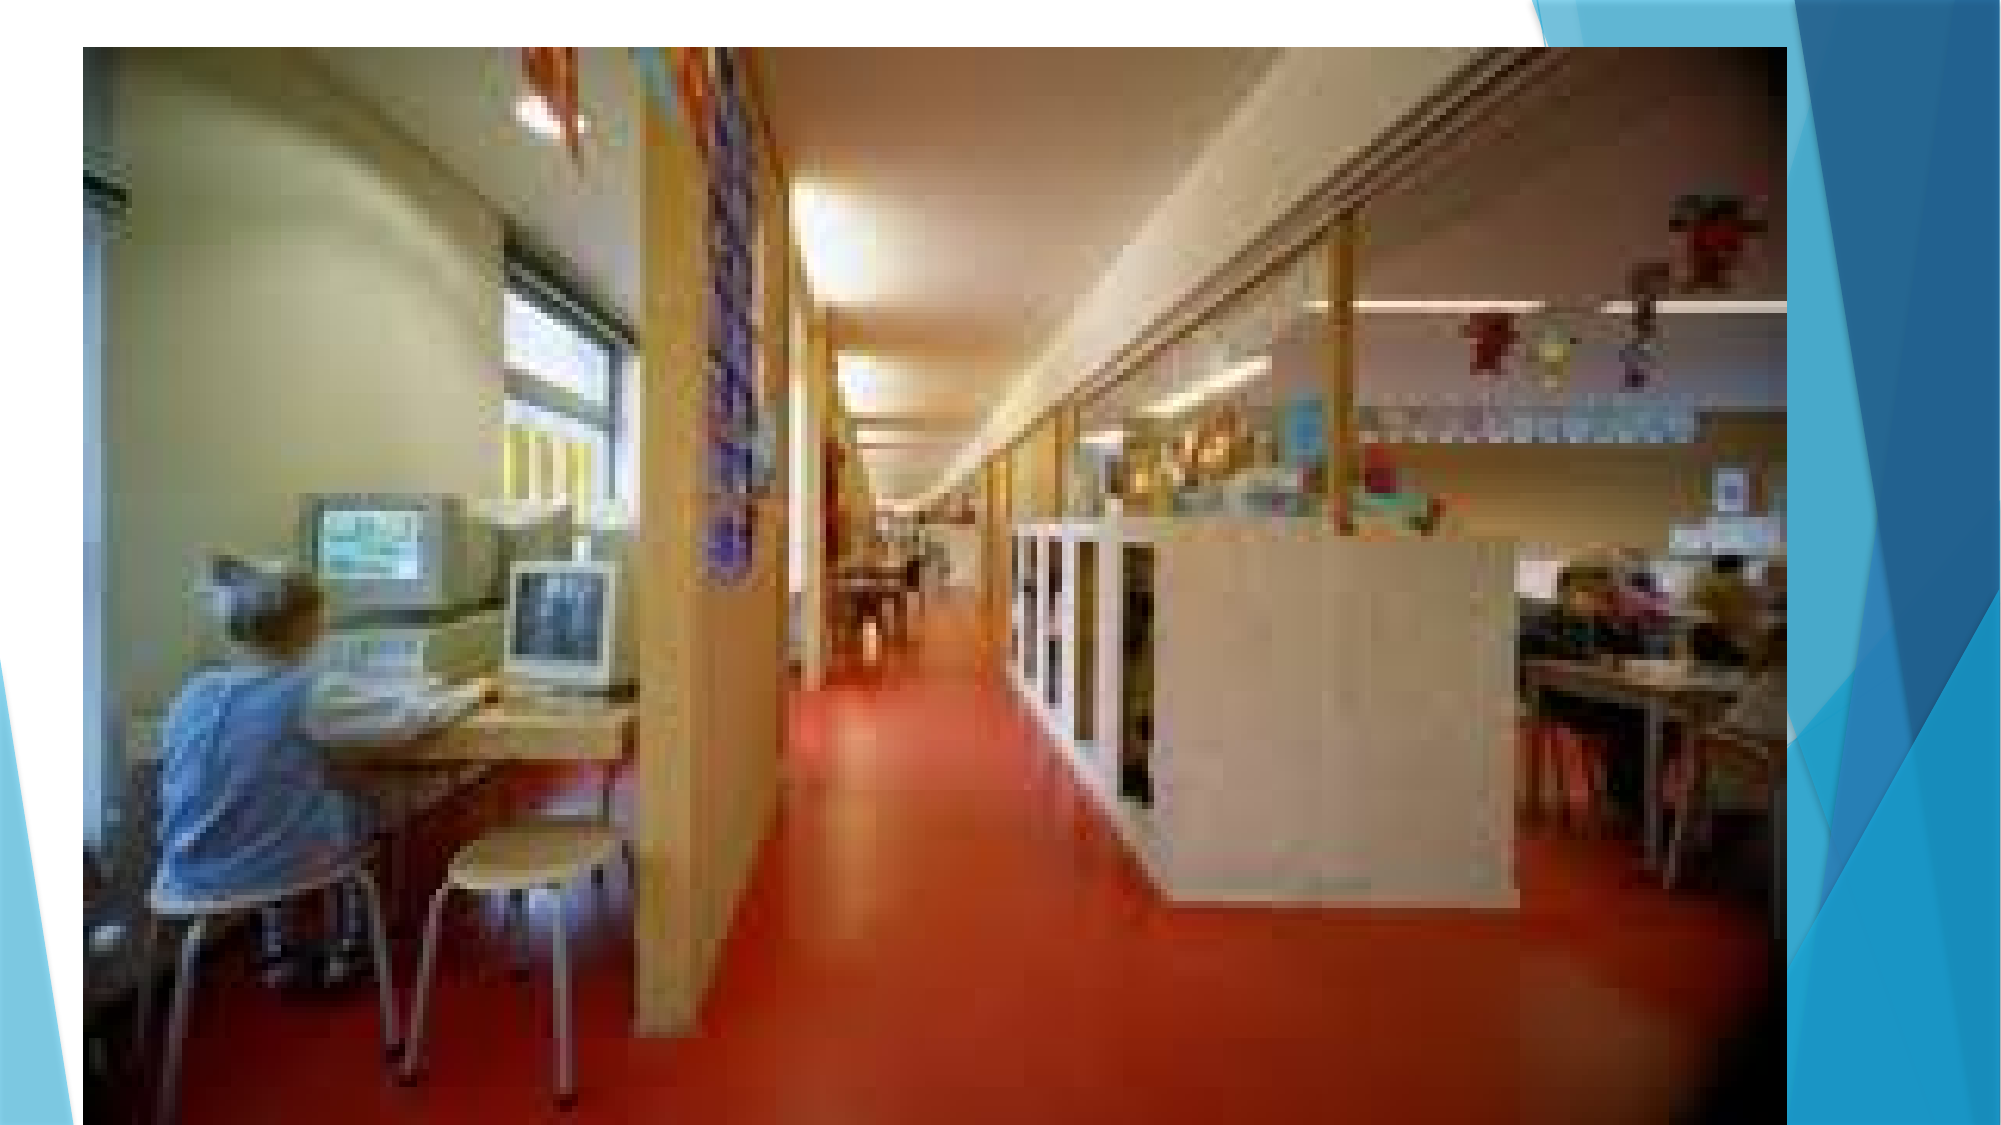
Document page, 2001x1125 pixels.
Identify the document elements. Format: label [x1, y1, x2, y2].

picture [83, 47, 1788, 1125]
